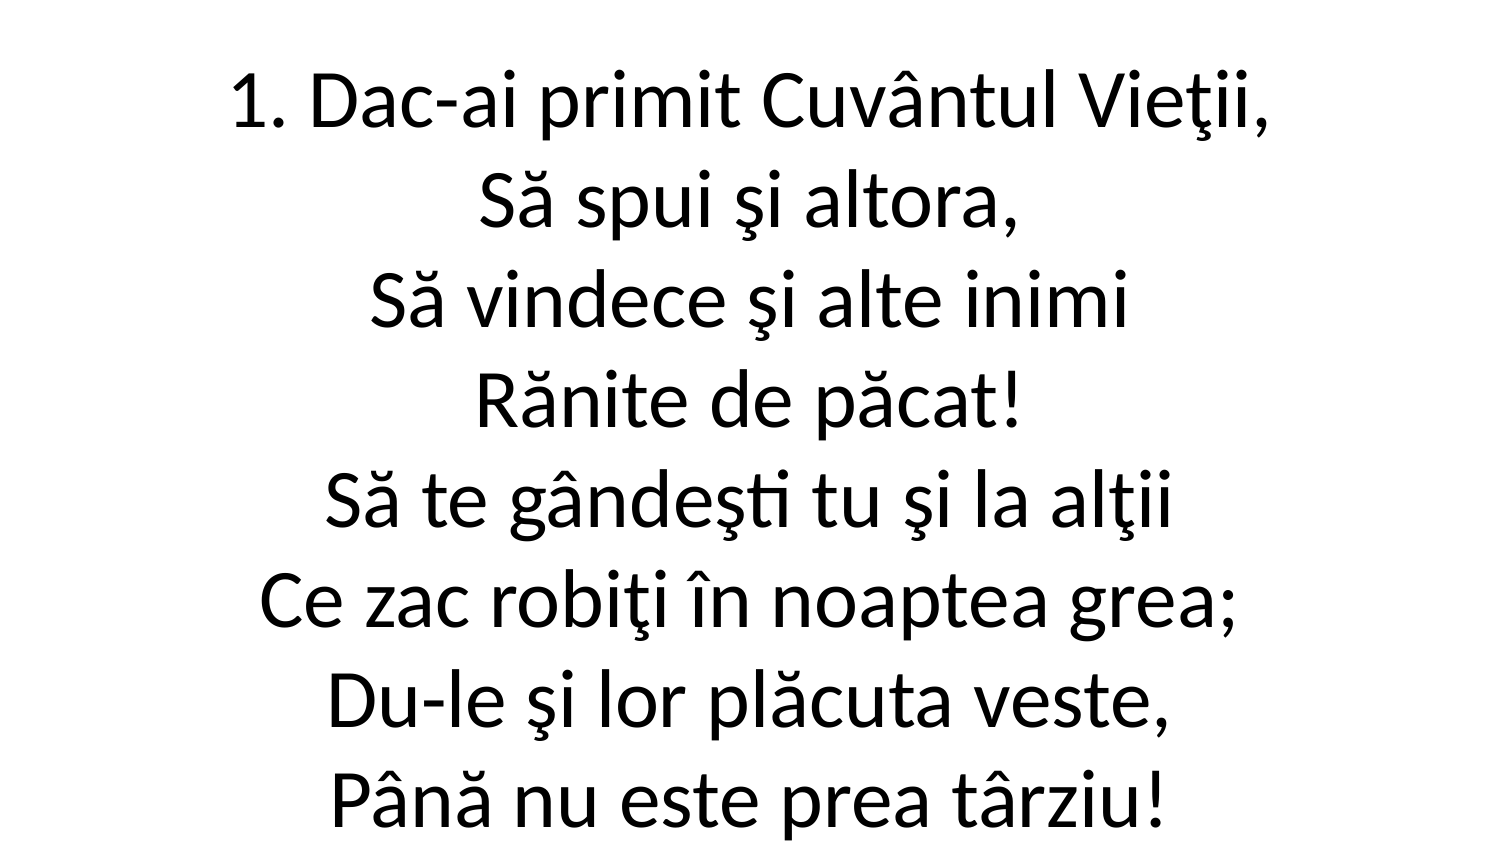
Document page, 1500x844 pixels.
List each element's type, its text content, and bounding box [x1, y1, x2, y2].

text_box 1. Dac-ai primit Cuvântul Vieţii, Să spui şi altora, Să vindece şi alte inimi Rănite de păcat! Să te gândeşti tu şi la alţii Ce zac robiţi în noaptea grea; Du-le şi lor plăcuta veste, Până nu este prea târziu! [211, 0, 1289, 844]
